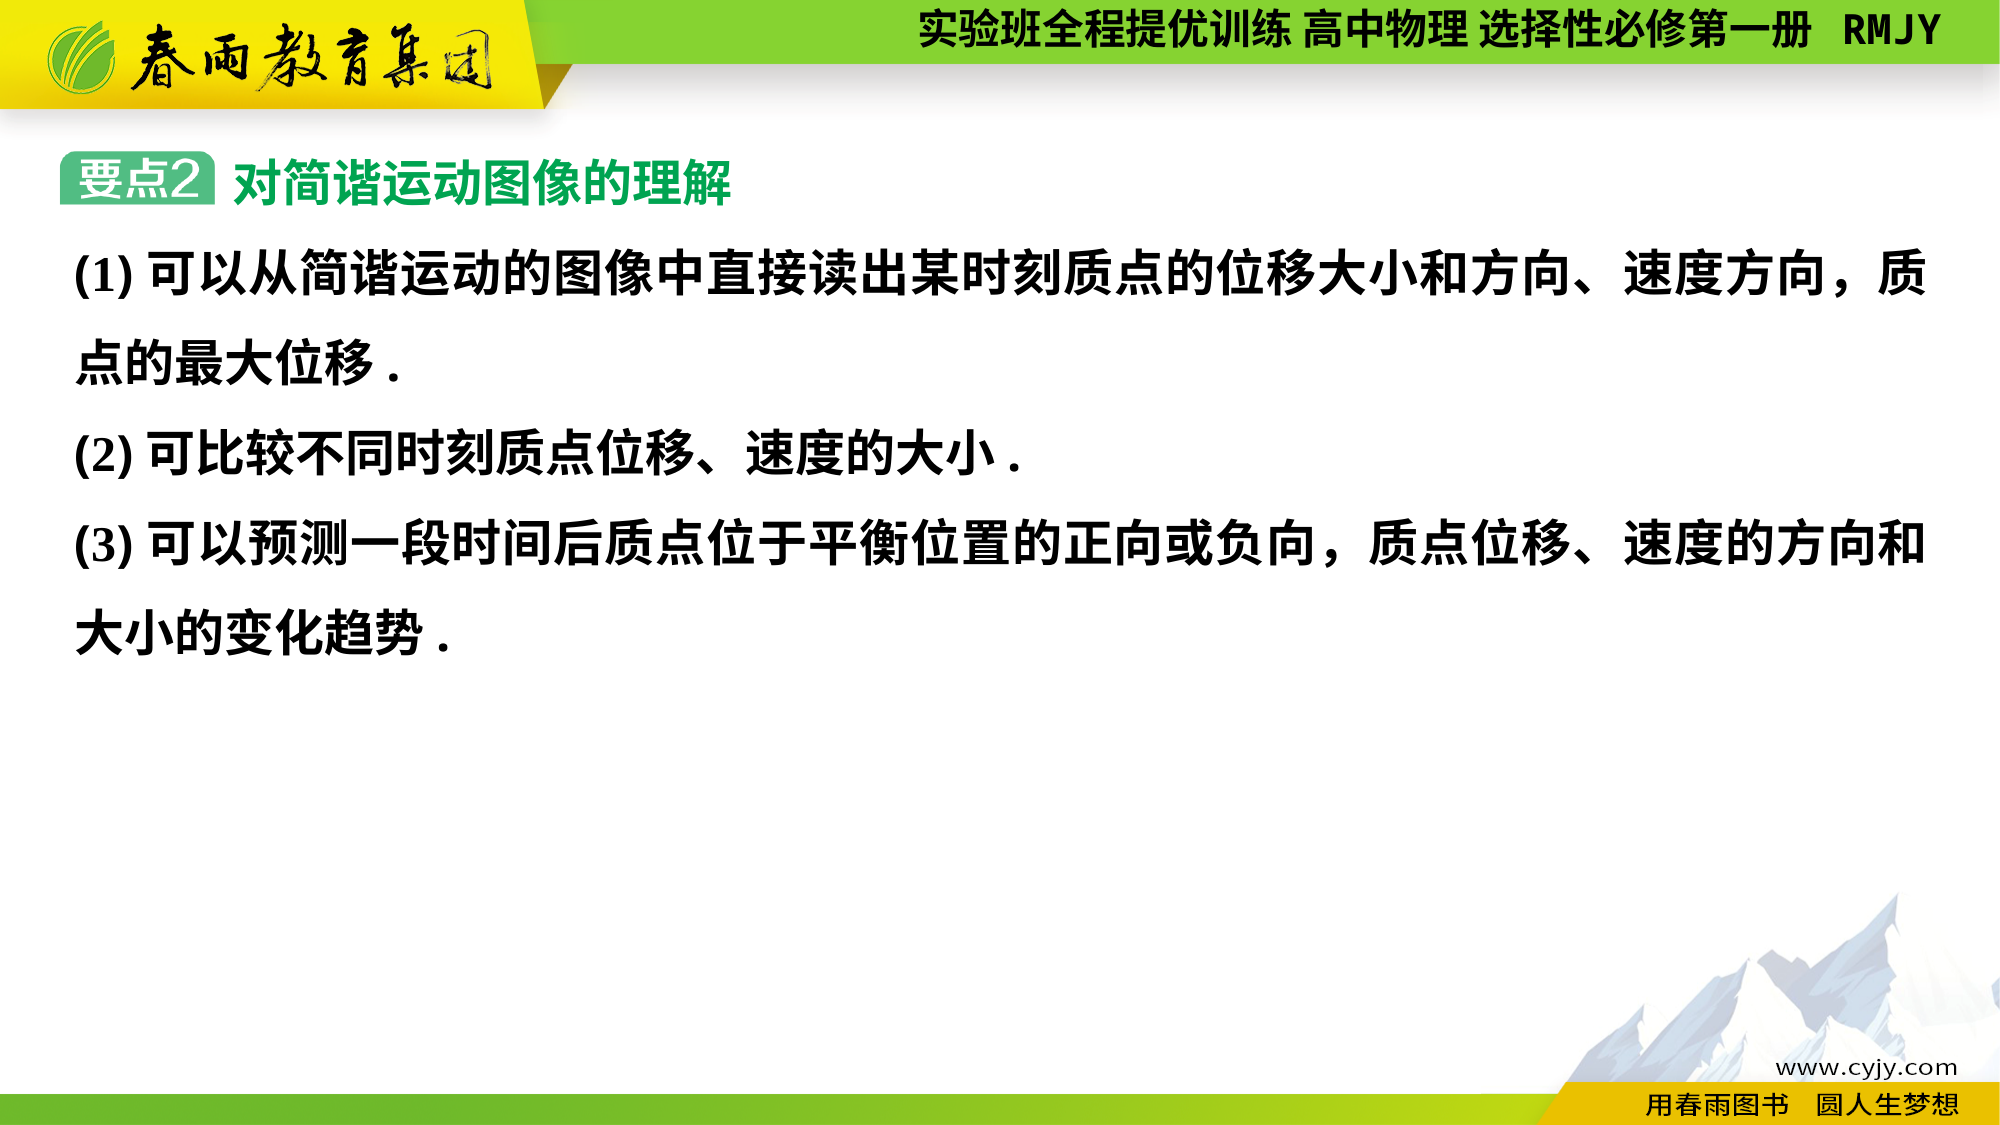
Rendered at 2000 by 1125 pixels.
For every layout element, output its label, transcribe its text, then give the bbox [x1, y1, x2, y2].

list 对简谐运动图像的理解 (1)可以从简谐运动的图像中直接读出某时刻质点的位移大小和方向、速度方向，质点的最大位移. (2)可比较不同时刻质点位移、速度的大小. (3)可以预测一段时间后质点位于平衡位置的正向或负向，质点位移、速度的方向和大小的变化趋势. [59, 113, 1944, 663]
picture [0, 0, 2000, 1125]
